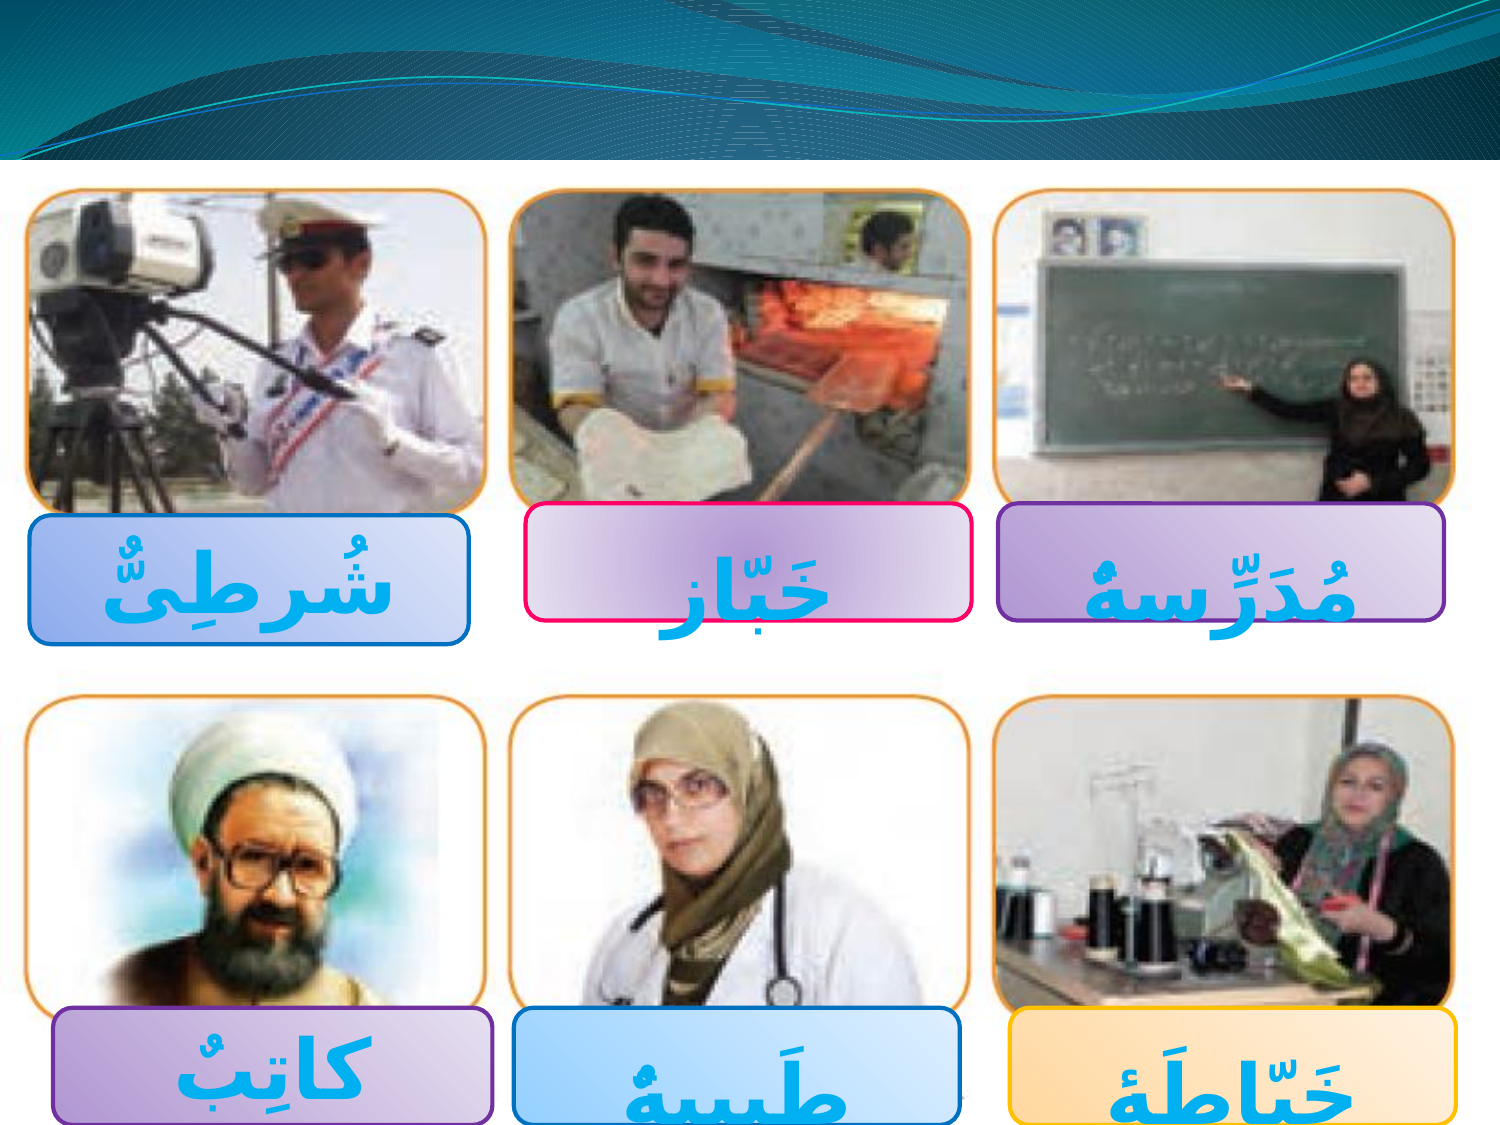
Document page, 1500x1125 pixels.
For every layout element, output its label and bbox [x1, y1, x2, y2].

picture [814, 1105, 830, 1113]
picture [1197, 1105, 1213, 1113]
picture [0, 160, 1500, 1125]
picture [642, 1106, 649, 1112]
picture [1126, 1106, 1133, 1112]
